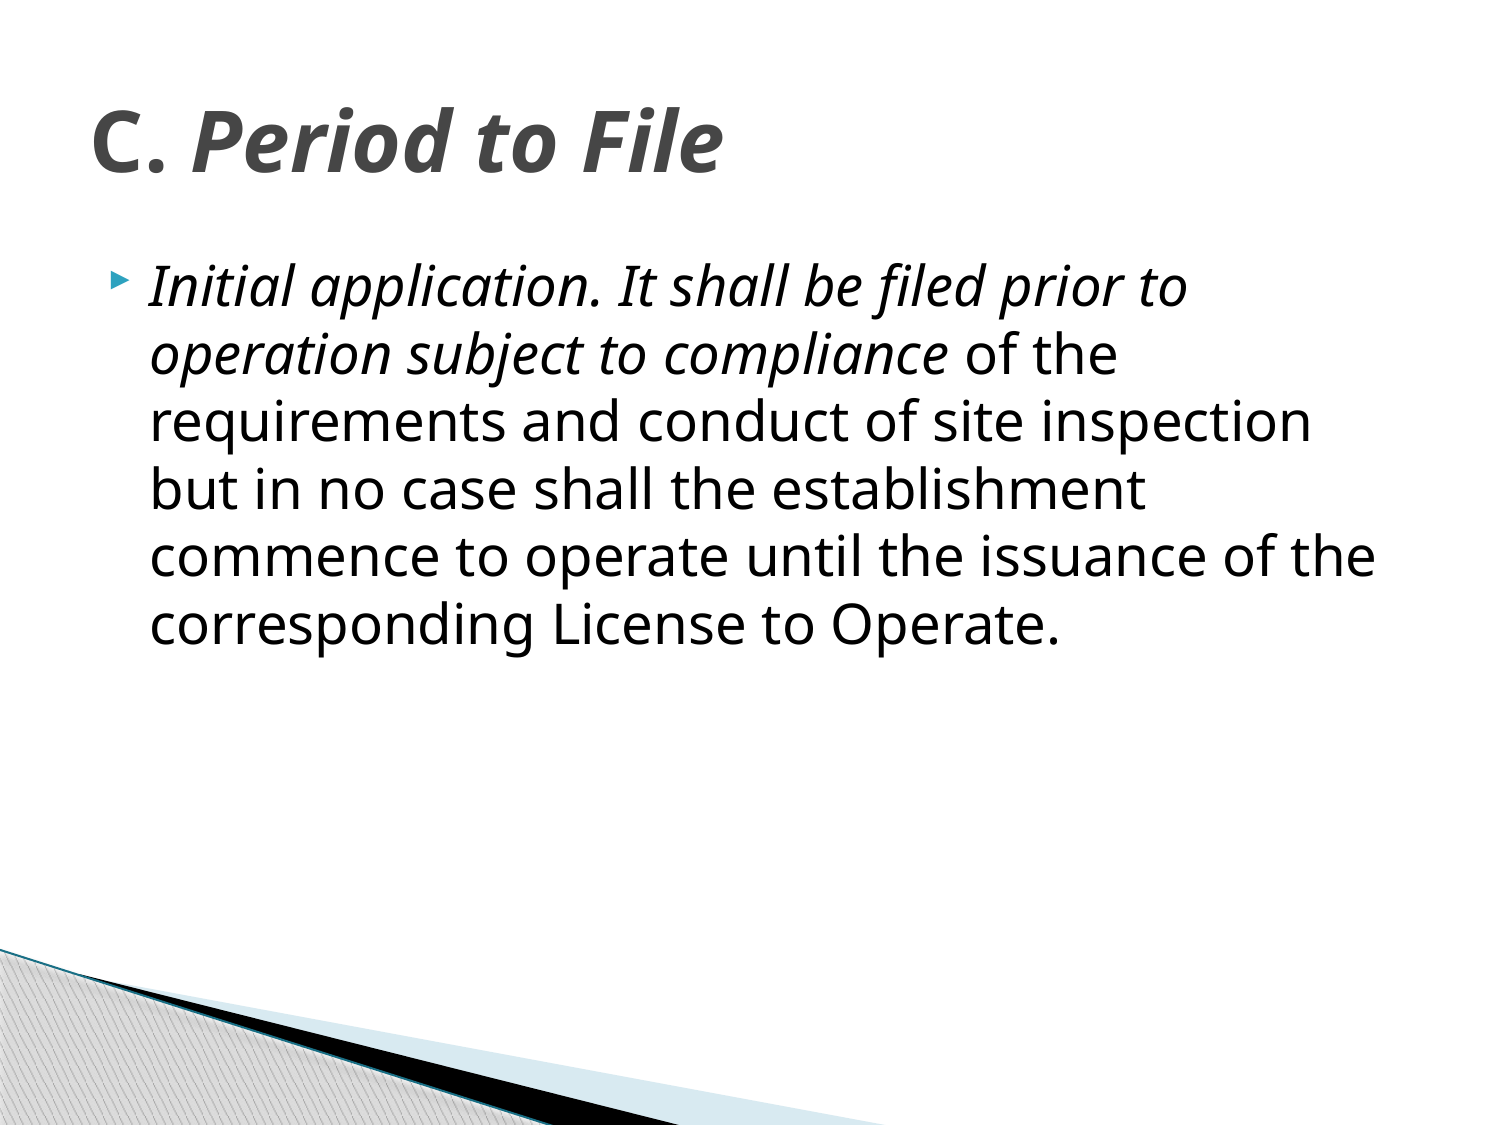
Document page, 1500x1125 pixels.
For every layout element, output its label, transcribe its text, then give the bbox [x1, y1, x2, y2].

title C. Period to File [75, 45, 1425, 233]
list Initial application. It shall be filed prior to operation subject to compliance of the requirements and conduct of site inspection but in no case shall the establishment commence to operate until the issuance of the corresponding License to Operate. [75, 243, 1425, 986]
